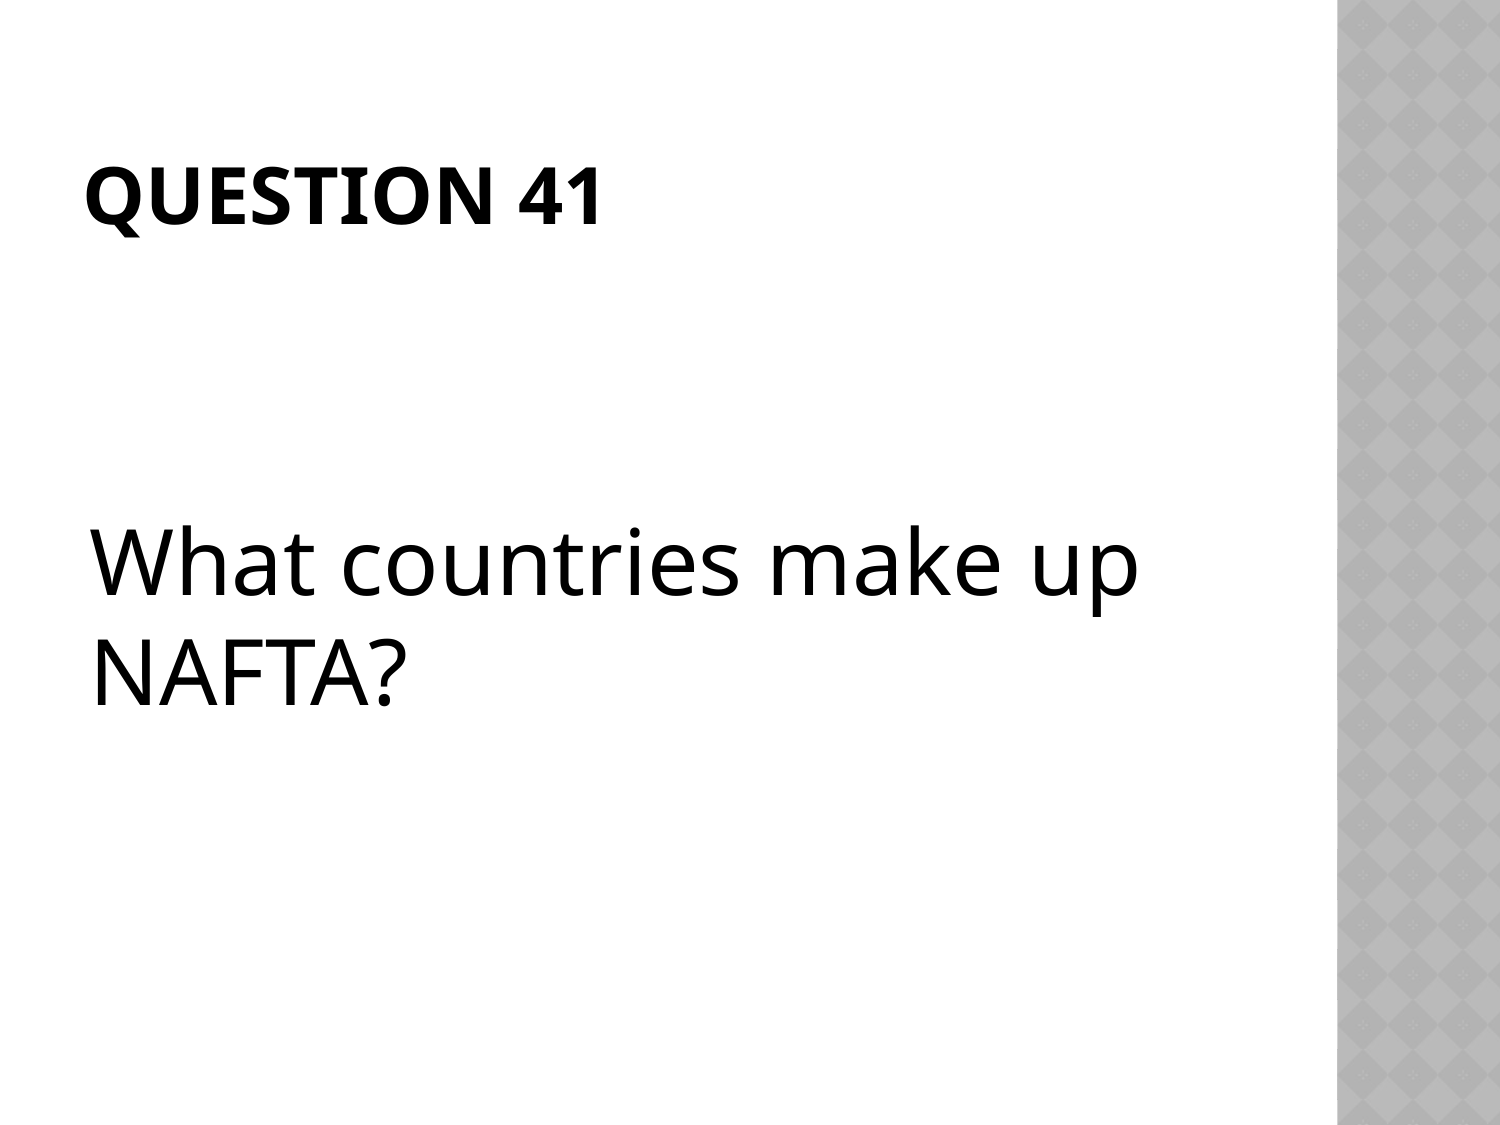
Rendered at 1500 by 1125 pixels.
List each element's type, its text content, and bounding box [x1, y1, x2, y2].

list What countries make up NAFTA? [75, 264, 1263, 1059]
title Question 41 [75, 52, 1263, 240]
